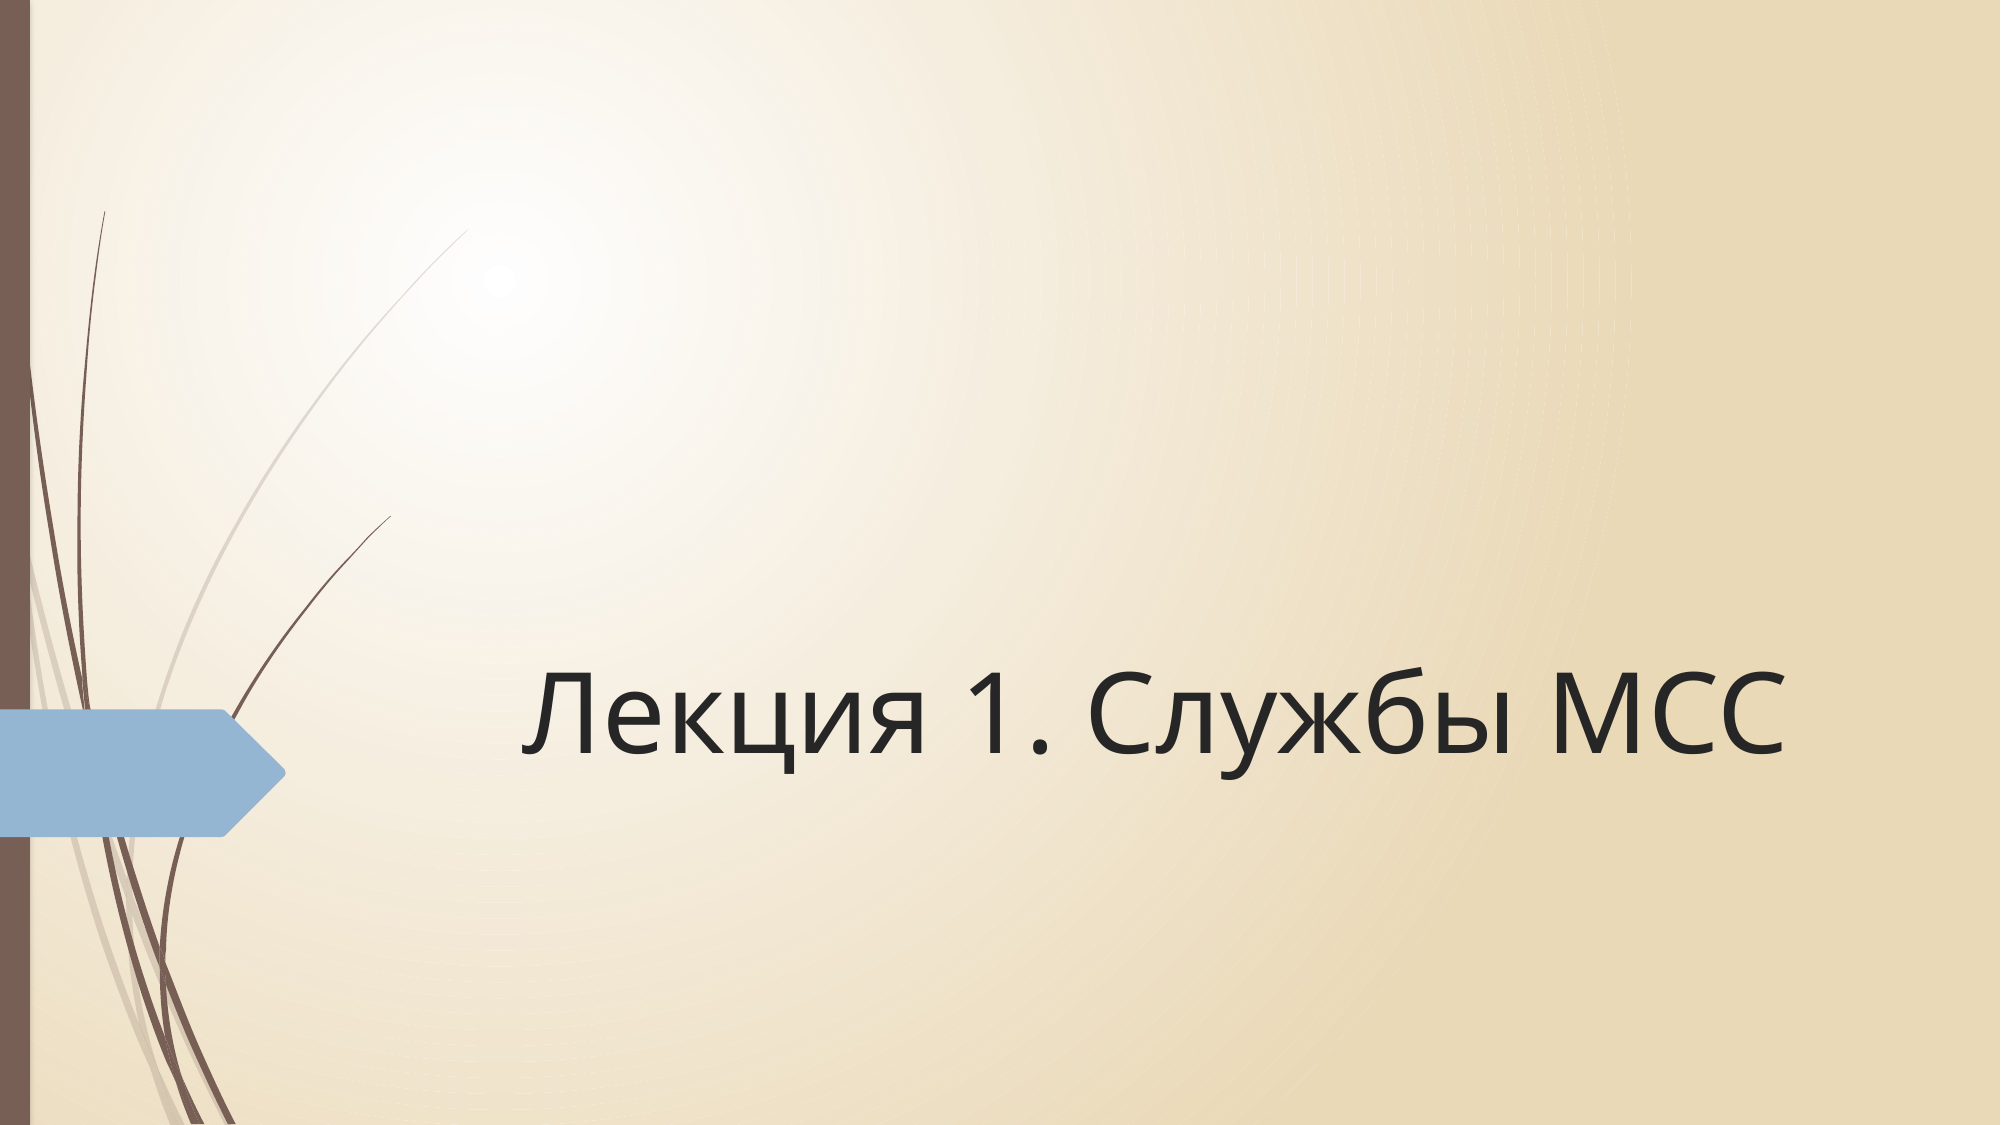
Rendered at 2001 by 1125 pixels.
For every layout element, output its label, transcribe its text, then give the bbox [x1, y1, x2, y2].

title Лекция 1. Службы МСС [424, 412, 1888, 784]
